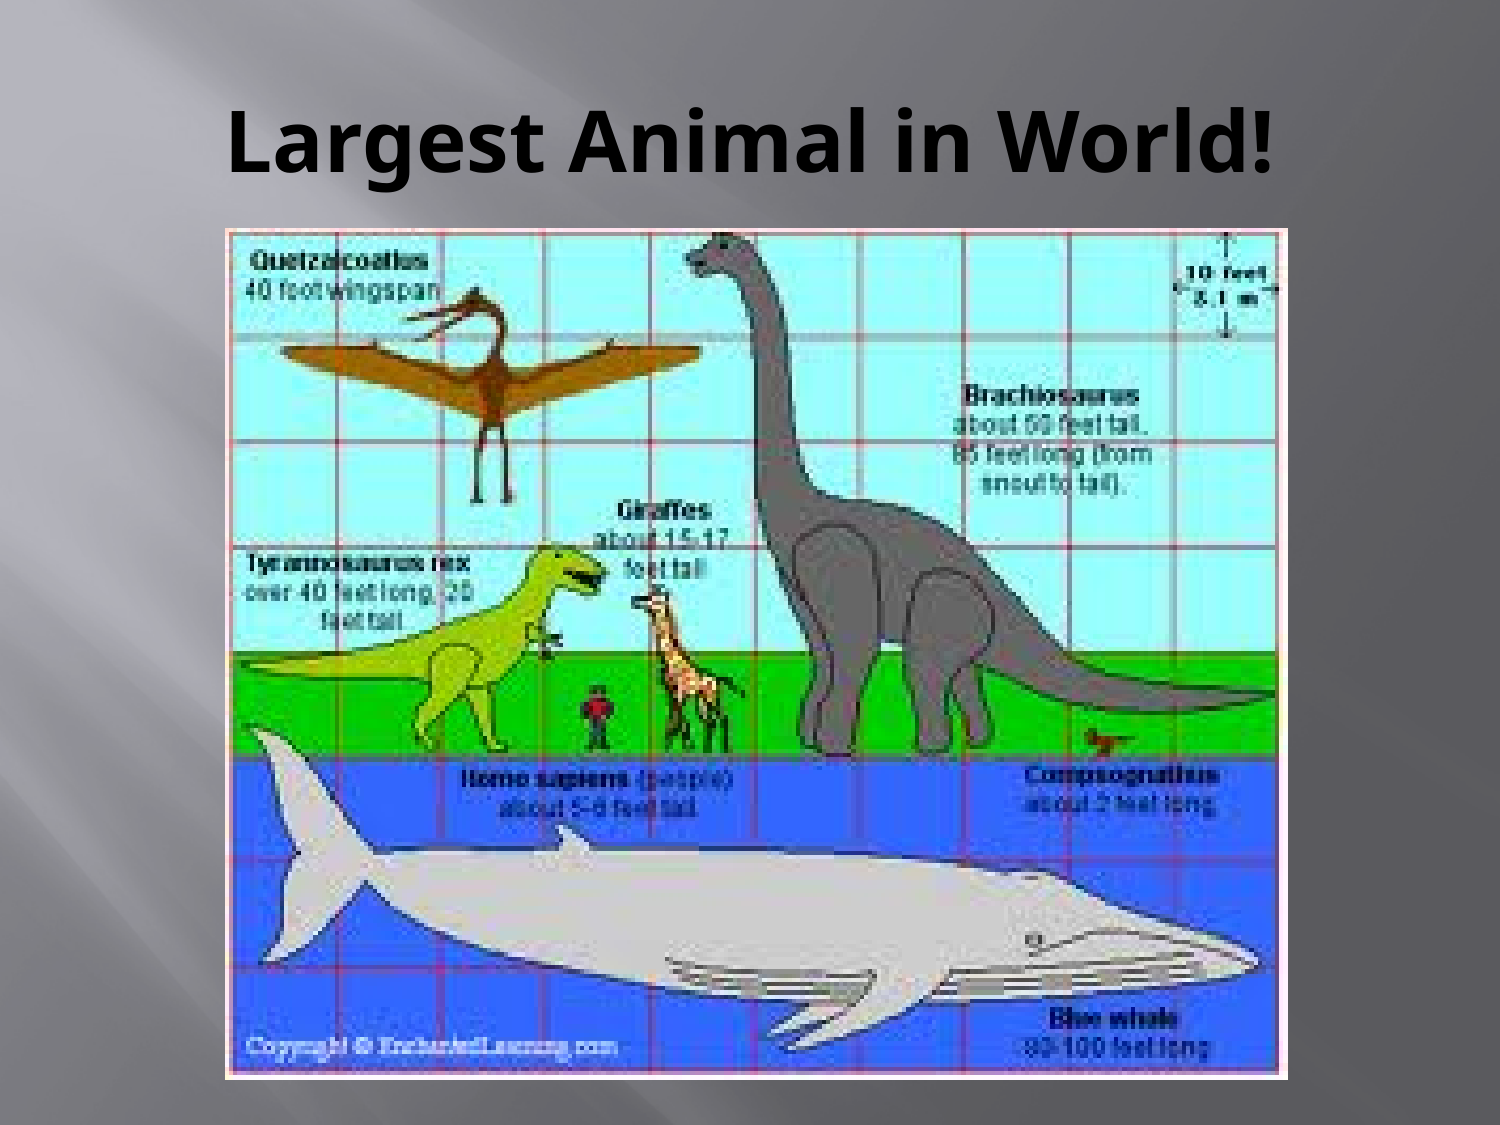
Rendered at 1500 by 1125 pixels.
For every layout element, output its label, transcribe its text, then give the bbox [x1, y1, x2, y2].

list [224, 227, 1288, 1080]
title Largest Animal in World! [75, 45, 1425, 233]
